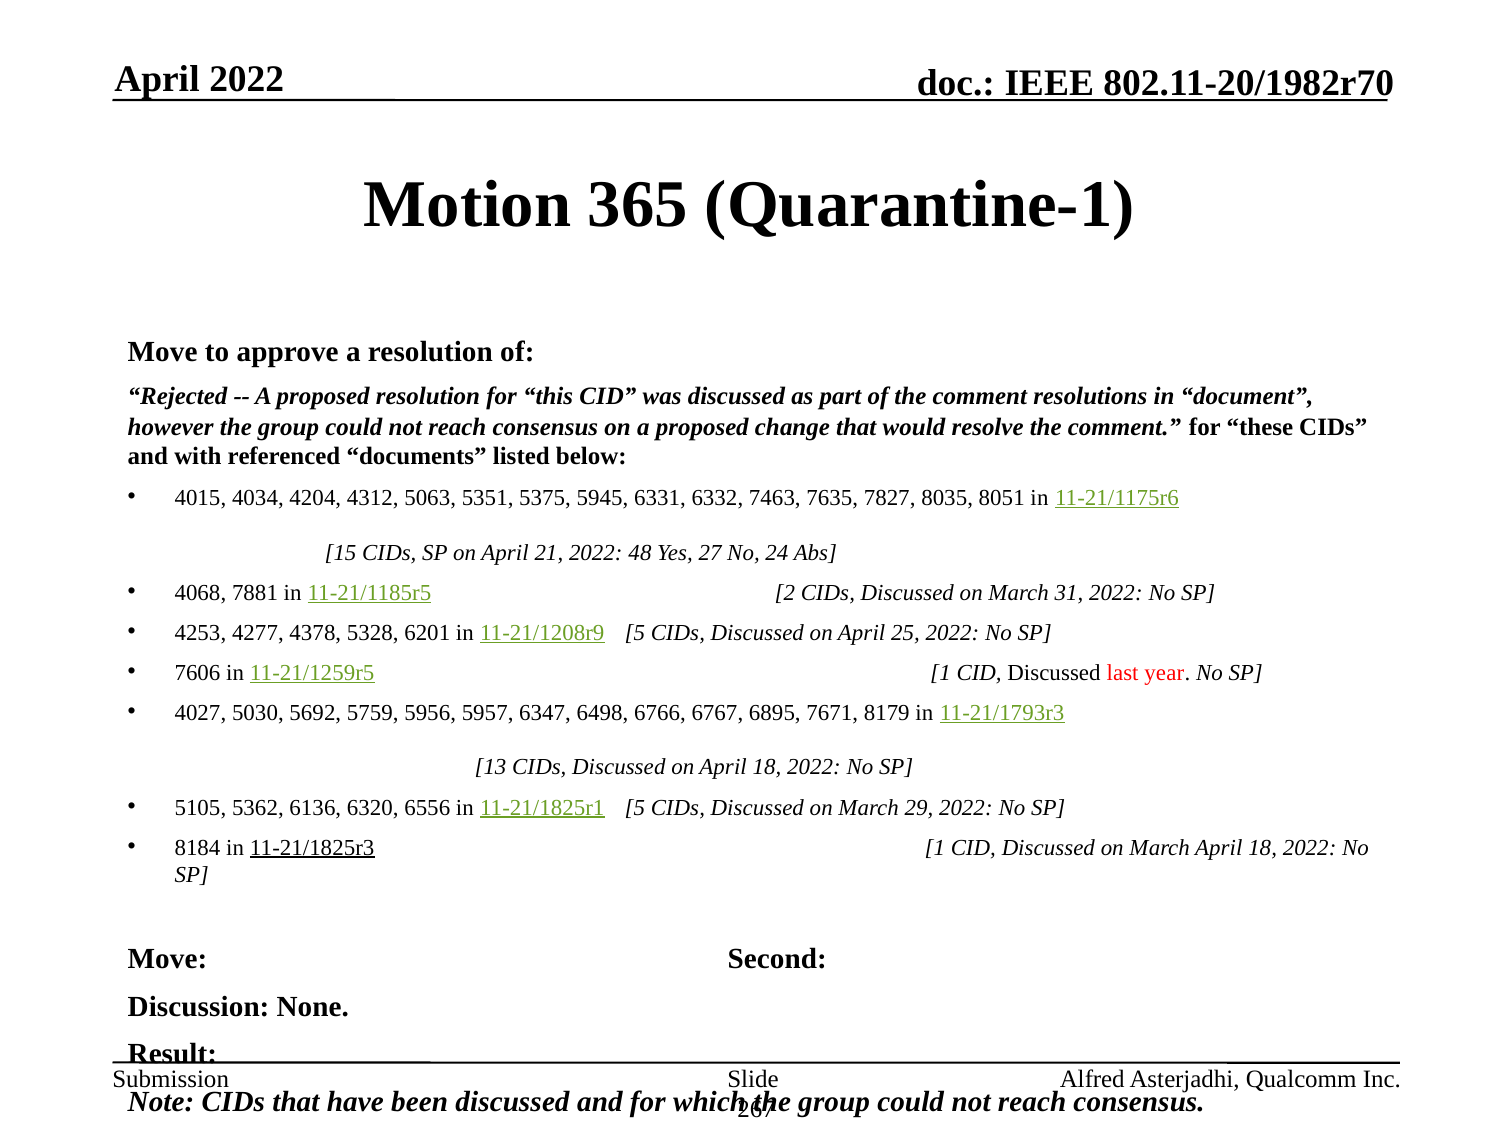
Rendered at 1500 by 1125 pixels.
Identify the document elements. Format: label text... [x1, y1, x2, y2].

footer Alfred Asterjadhi, Qualcomm Inc. [878, 1061, 1402, 1093]
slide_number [114, 54, 423, 100]
slide_number Slide 267 [712, 1061, 800, 1123]
list Move to approve a resolution of: “Rejected -- A proposed resolution for “this CID” was discussed as part of the comment resolutions in “document”, however the group could not reach consensus on a proposed change that would resolve the comment.” for “these CIDs” and with referenced “documents” listed below: 4015, 4034, 4204, 4312, 5063, 5351, 5375, 5945, 6331, 6332, 7463, 7635, 7827, 8035, 8051 in 11-21/1175r6 [15 CIDs, SP on April 21, 2022: 48 Yes, 27 No, 24 Abs] 4068, 7881 in 11-21/1185r5 [2 CIDs, Discussed on March 31, 2022: No SP] 4253, 4277, 4378, 5328, 6201 in 11-21/1208r9 [5 CIDs, Discussed on April 25, 2022: No SP] 7606 in 11-21/1259r5 [1 CID, Discussed last year. No SP] 4027, 5030, 5692, 5759, 5956, 5957, 6347, 6498, 6766, 6767, 6895, 7671, 8179 in 11-21/1793r3 [13 CIDs, Discussed on April 18, 2022: No SP] 5105, 5362, 6136, 6320, 6556 in 11-21/1825r1 [5 CIDs, Discussed on March 29, 2022: No SP] 8184 in 11-21/1825r3 [1 CID, Discussed on March April 18, 2022: No SP] Move: Second: Discussion: None. Result: Note: CIDs that have been discussed and for which the group could not reach consensus. [112, 324, 1388, 1063]
title Motion 365 (Quarantine-1) [112, 112, 1388, 288]
